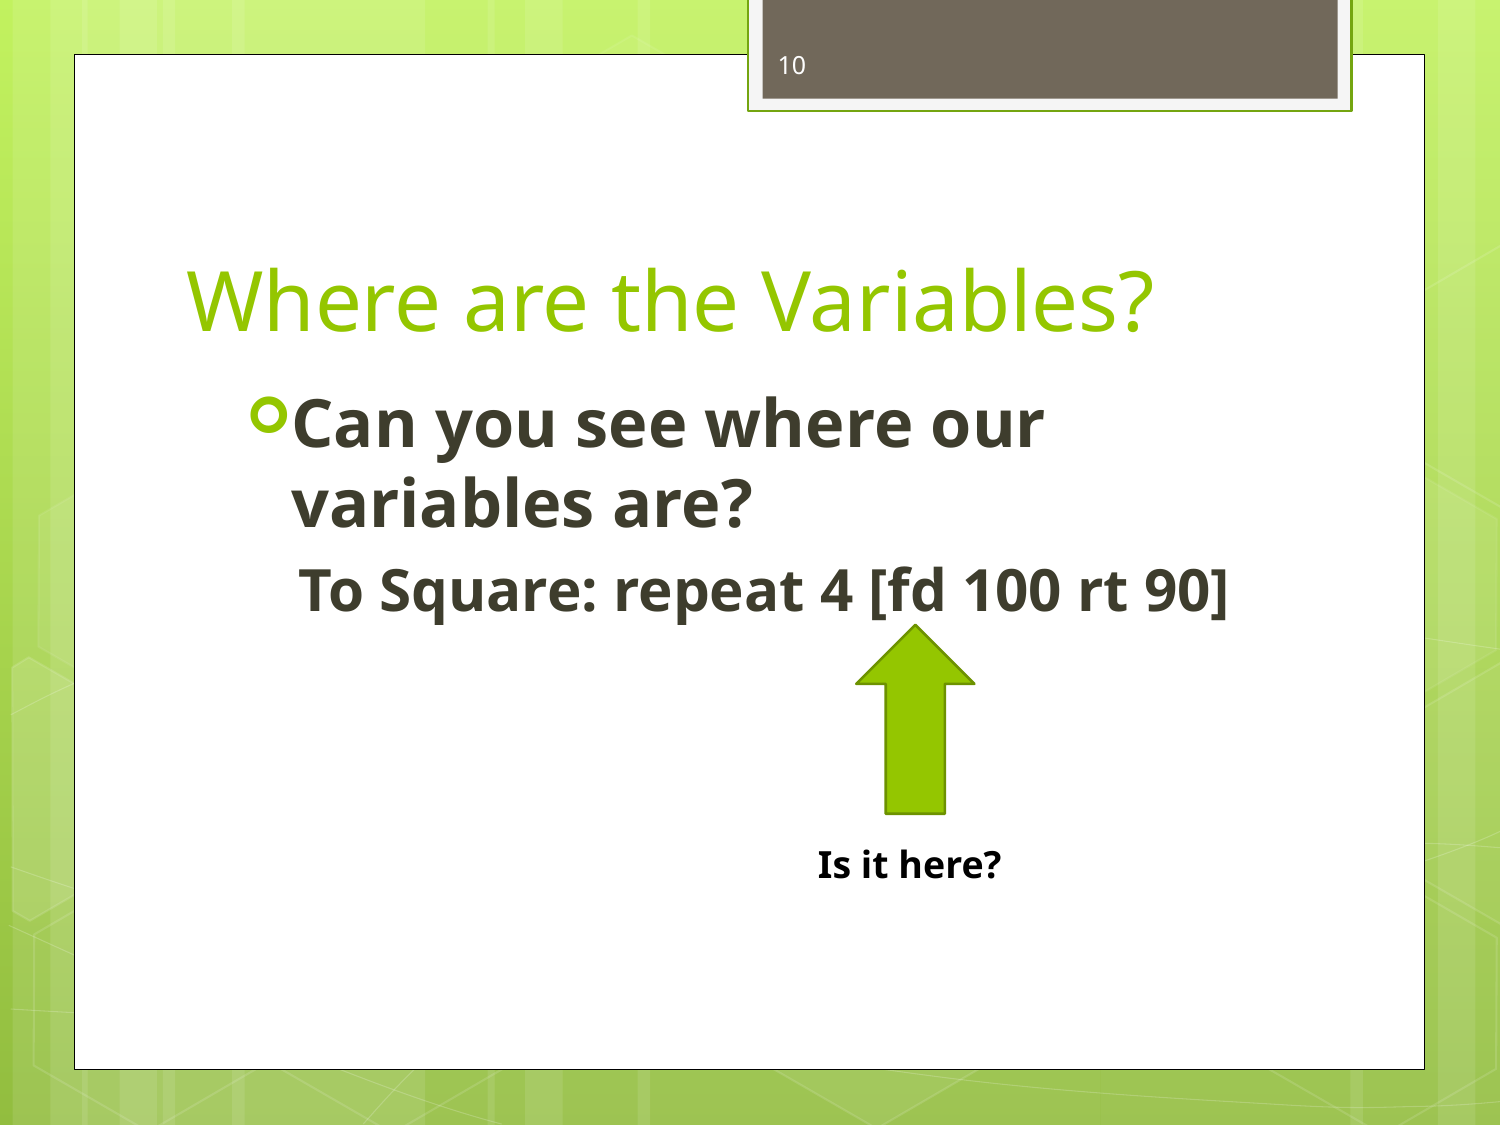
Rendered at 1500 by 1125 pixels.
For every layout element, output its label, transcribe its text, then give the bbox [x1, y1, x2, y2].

list Can you see where our variables are? To Square: repeat 4 [fd 100 rt 90] [171, 373, 1283, 1016]
slide_number 10 [762, 36, 982, 97]
title Where are the Variables? [171, 168, 1324, 357]
text_box [855, 623, 976, 816]
text_box Is it here? [803, 834, 1028, 894]
